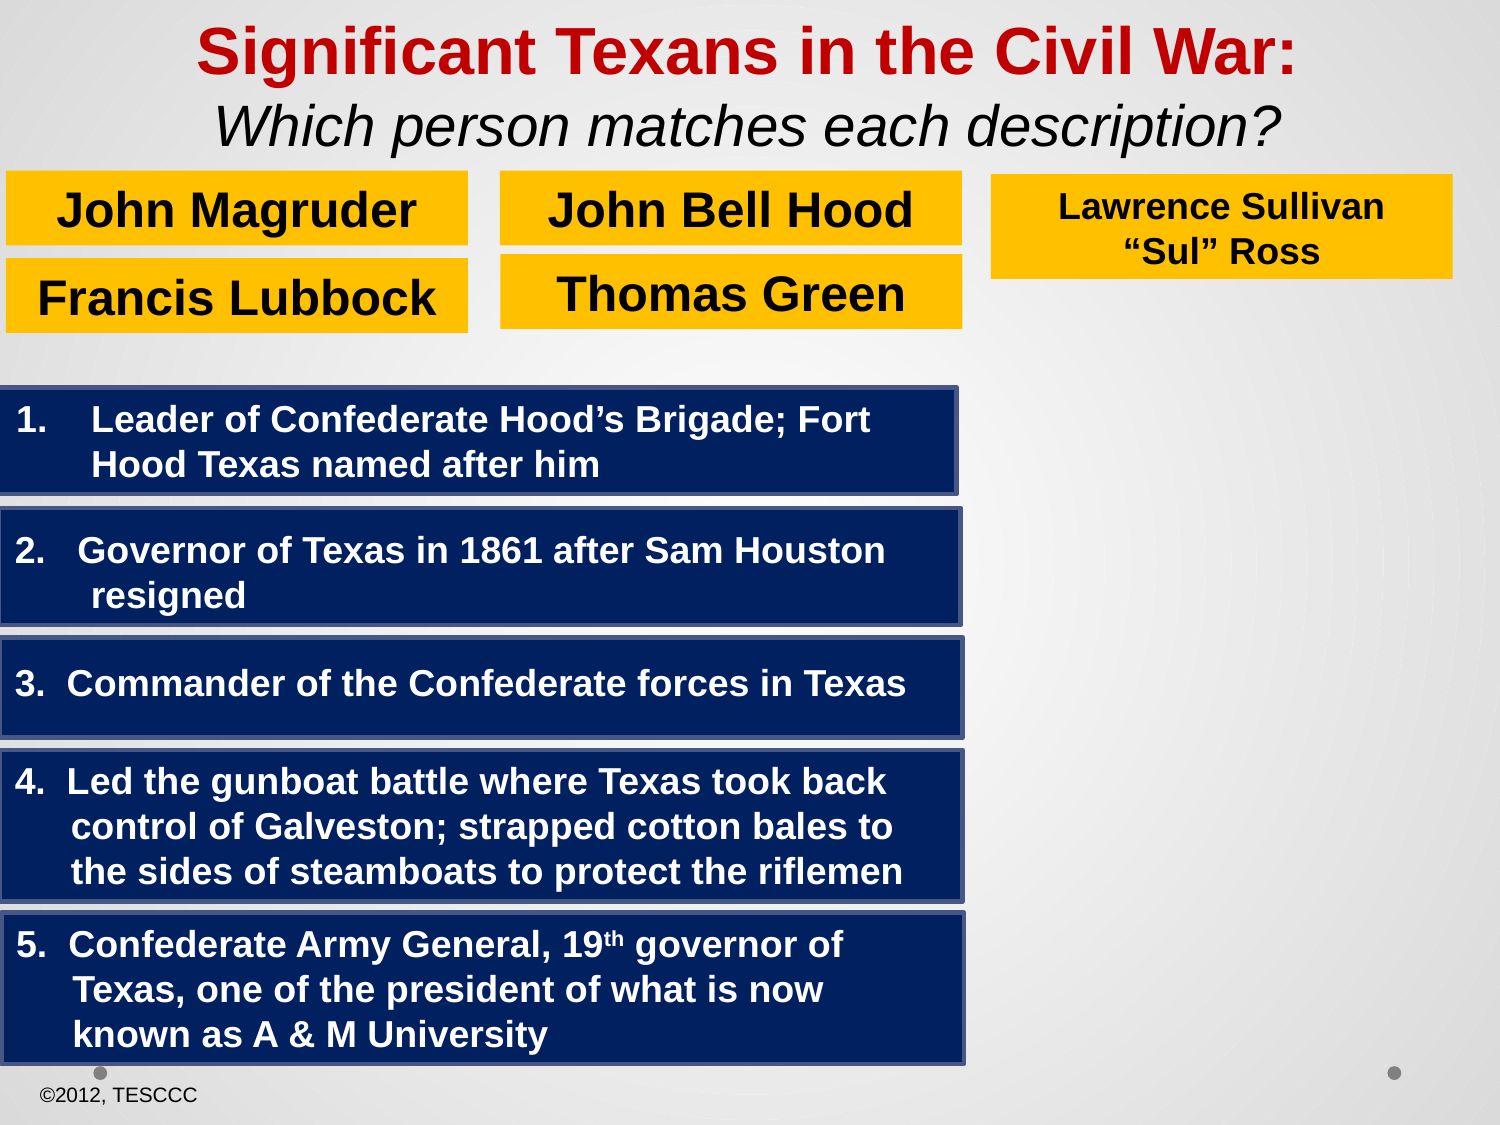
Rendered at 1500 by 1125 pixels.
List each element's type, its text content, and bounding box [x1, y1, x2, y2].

text_box [0, 635, 965, 740]
text_box John Bell Hood [499, 170, 962, 246]
text_box [0, 506, 963, 627]
text_box 5. Confederate Army General, 19th governor of Texas, one of the president of what is now known as A & M University [1, 912, 927, 1063]
text_box 4. Led the gunboat battle where Texas took back control of Galveston; strapped cotton bales to the sides of steamboats to protect the riflemen [0, 749, 925, 900]
text_box Thomas Green [500, 254, 963, 329]
text_box Leader of Confederate Hood’s Brigade; Fort Hood Texas named after him [1, 387, 927, 493]
text_box ©2012, TESCCC [24, 1073, 363, 1114]
text_box Lawrence Sullivan “Sul” Ross [990, 174, 1453, 279]
text_box [0, 748, 965, 904]
text_box [0, 385, 959, 496]
text_box John Magruder [5, 170, 468, 246]
text_box Significant Texans in the Civil War: Which person matches each description? [42, 0, 1455, 166]
text_box [0, 910, 966, 1066]
text_box 3. Commander of the Confederate forces in Texas [0, 652, 925, 712]
text_box Francis Lubbock [5, 258, 468, 333]
text_box 2. Governor of Texas in 1861 after Sam Houston resigned [0, 518, 925, 624]
